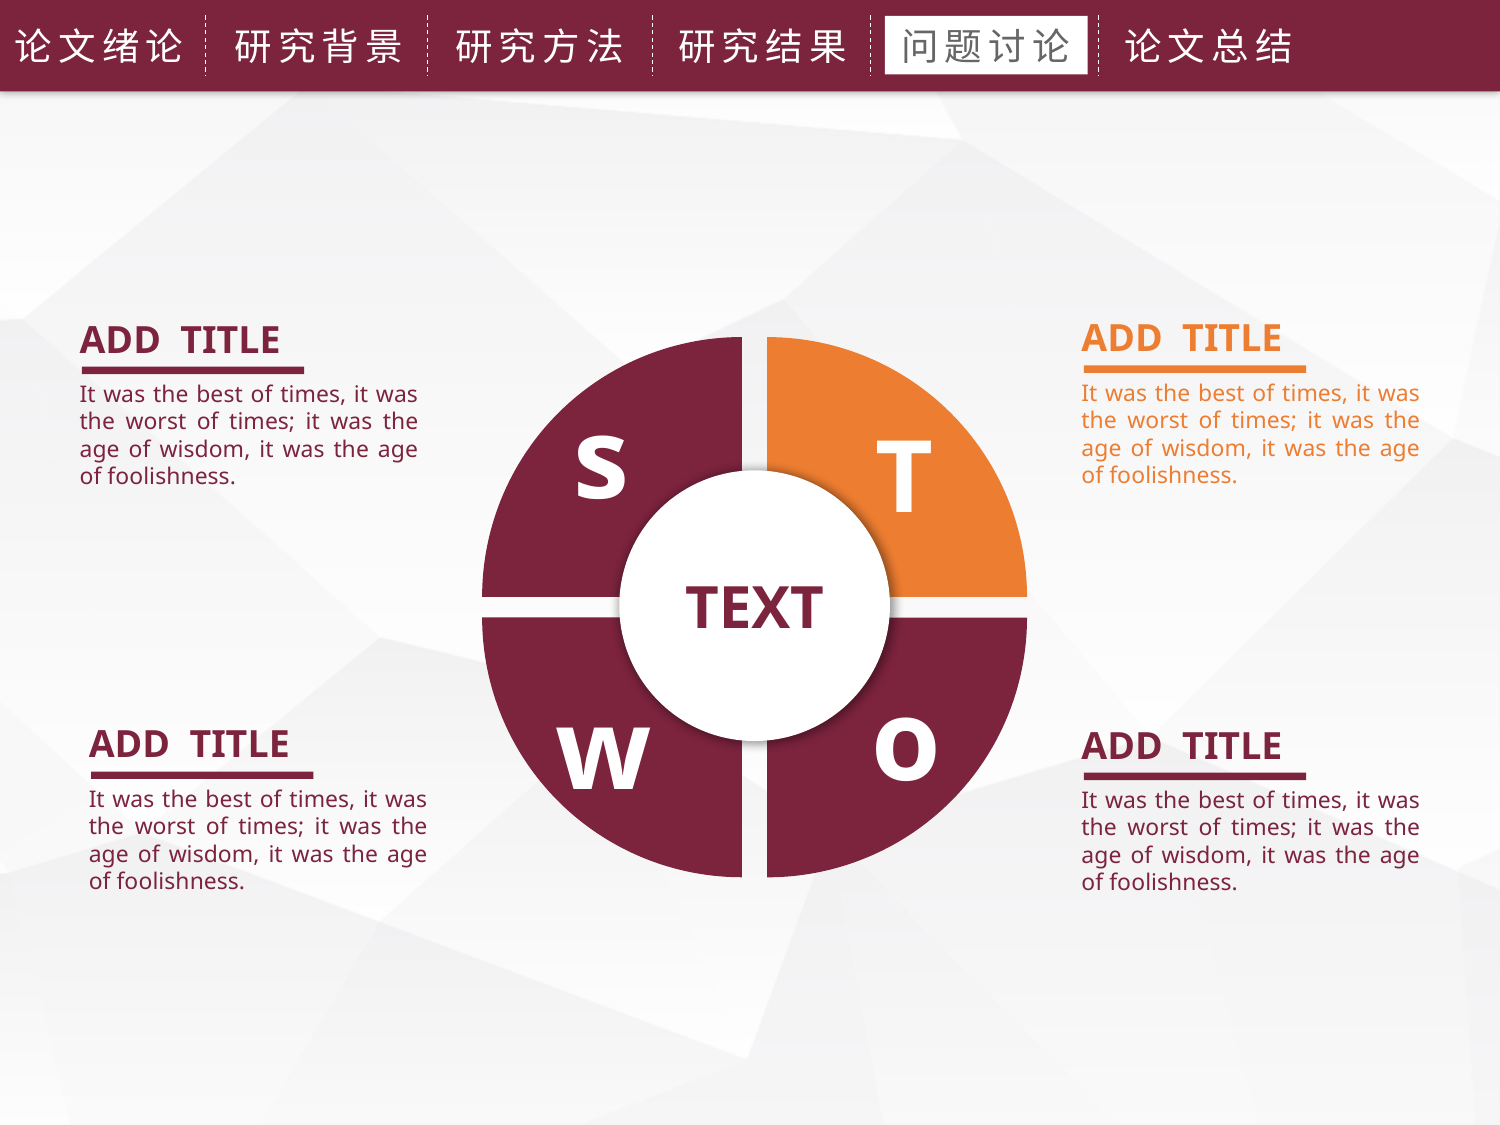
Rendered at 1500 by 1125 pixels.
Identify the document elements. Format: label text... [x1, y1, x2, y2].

text_box ADD TITLE [64, 308, 422, 368]
text_box ADD TITLE [1066, 714, 1423, 774]
text_box It was the best of times, it was the worst of times; it was the age of wisdom, it was the age of foolishness. [1066, 370, 1436, 496]
text_box [0, 0, 1500, 92]
text_box [81, 366, 305, 375]
text_box 论文总结 [1109, 15, 1322, 76]
text_box 研究结果 [871, 15, 876, 76]
text_box ADD TITLE [74, 713, 431, 773]
picture [0, 92, 1500, 1125]
text_box ADD TITLE [1066, 306, 1423, 367]
text_box [1083, 772, 1307, 781]
text_box 研究方法 [440, 15, 652, 76]
text_box 论文绪论 [0, 15, 211, 76]
text_box It was the best of times, it was the worst of times; it was the age of wisdom, it was the age of foolishness. [64, 372, 434, 497]
text_box 问题讨论 [886, 15, 1098, 76]
text_box It was the best of times, it was the worst of times; it was the age of wisdom, it was the age of foolishness. [74, 776, 443, 902]
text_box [482, 337, 1028, 878]
text_box [90, 771, 314, 780]
text_box 研究背景 [214, 15, 423, 76]
text_box 研究结果 [663, 15, 870, 76]
text_box It was the best of times, it was the worst of times; it was the age of wisdom, it was the age of foolishness. [1066, 778, 1436, 903]
text_box [1083, 364, 1307, 374]
